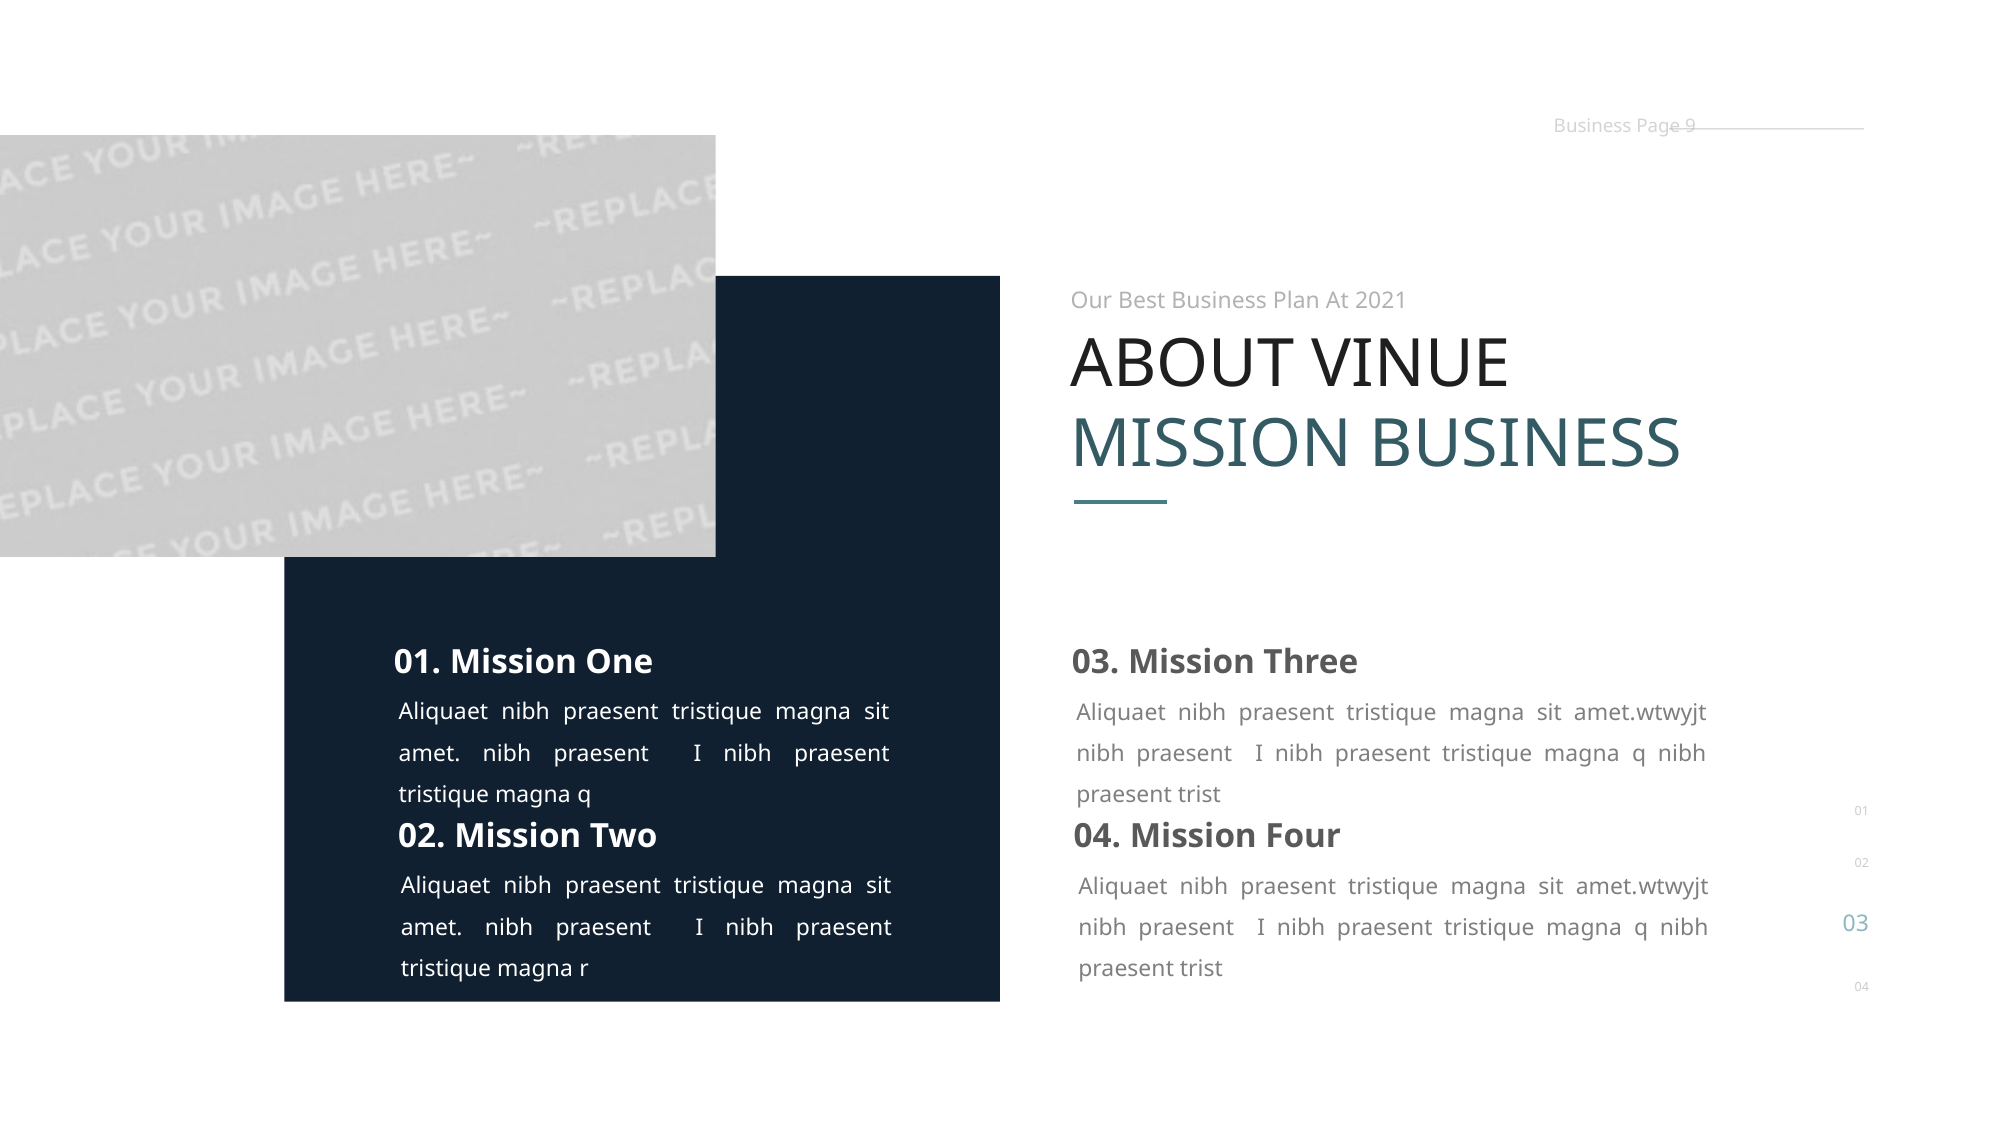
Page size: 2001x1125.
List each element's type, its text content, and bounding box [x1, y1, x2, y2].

text_box 01. Mission One [379, 632, 669, 688]
text_box Aliquaet nibh praesent tristique magna sit amet. nibh praesent I nibh praesent tristique magna r [386, 849, 907, 989]
text_box Aliquaet nibh praesent tristique magna sit amet.wtwyjt nibh praesent I nibh praesent tristique magna q nibh praesent trist [1061, 676, 1722, 815]
text_box Business Page 9 [1457, 106, 1711, 147]
text_box ABOUT VINUE MISSION BUSINESS [1055, 312, 1716, 488]
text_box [1827, 795, 1884, 1002]
text_box Our Best Business Plan At 2021 [1055, 277, 1424, 321]
text_box 02. Mission Two [383, 806, 673, 862]
text_box Aliquaet nibh praesent tristique magna sit amet. nibh praesent I nibh praesent tristique magna q [383, 675, 905, 815]
text_box 03. Mission Three [1057, 632, 1374, 688]
text_box 04. Mission Four [1058, 807, 1356, 862]
text_box Aliquaet nibh praesent tristique magna sit amet.wtwyjt nibh praesent I nibh praesent tristique magna q nibh praesent trist [1063, 850, 1724, 989]
picture [0, 135, 716, 557]
text_box [283, 275, 1001, 1003]
